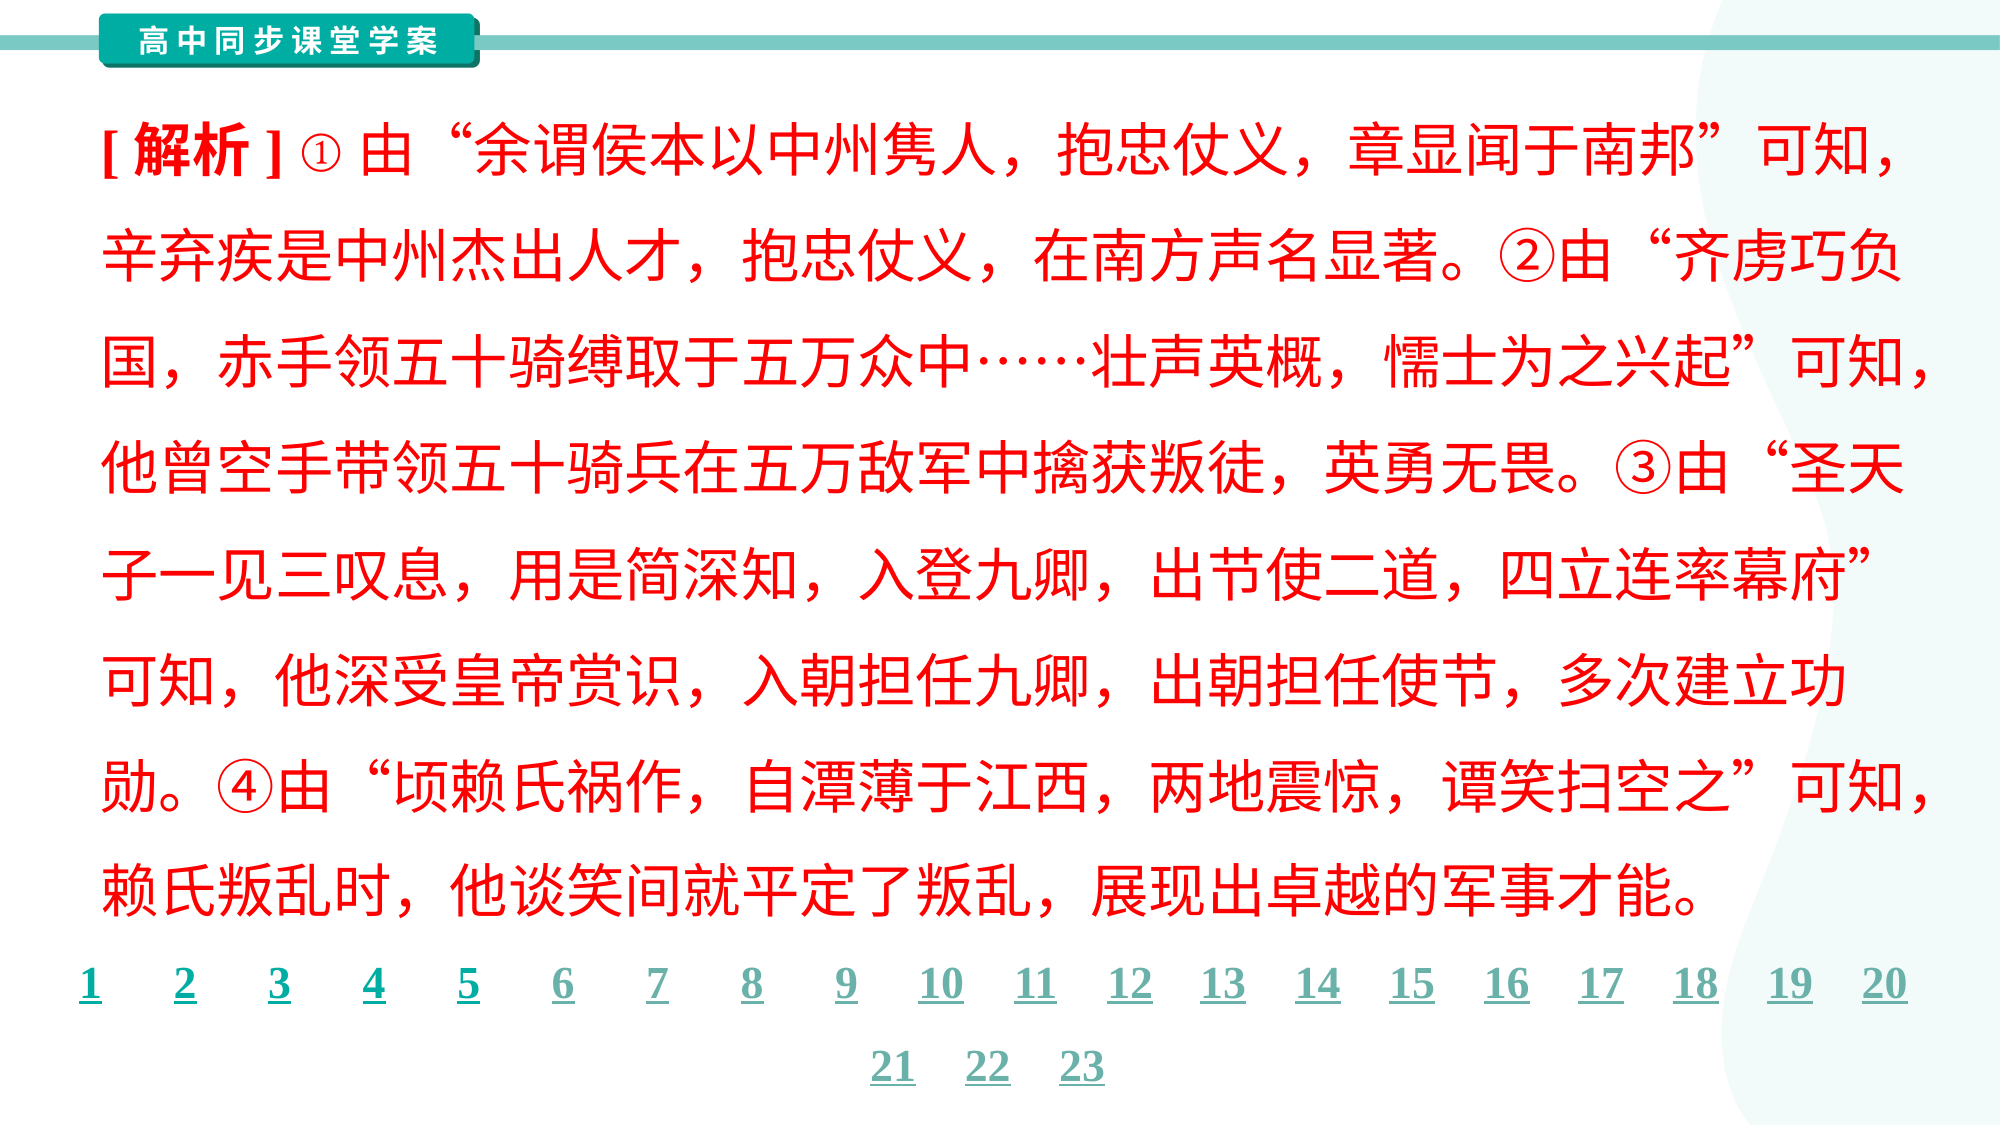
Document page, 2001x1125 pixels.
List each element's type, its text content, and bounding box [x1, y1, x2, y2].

text_box [解析] ①由“余谓侯本以中州隽人，抱忠仗义，章显闻于南邦”可知， 辛弃疾是中州杰出人才，抱忠仗义，在南方声名显著。②由“齐虏巧负 国，赤手领五十骑缚取于五万众中……壮声英概，懦士为之兴起”可知， 他曾空手带领五十骑兵在五万敌军中擒获叛徒，英勇无畏。③由“圣天 子一见三叹息，用是简深知，入登九卿，出节使二道，四立连率幕府” 可知，他深受皇帝赏识，入朝担任九卿，出朝担任使节，多次建立功 勋。④由“顷赖氏祸作，自潭薄于江西，两地震惊，谭笑扫空之”可知， 赖氏叛乱时，他谈笑间就平定了叛乱，展现出卓越的军事才能。 [100, 76, 1899, 914]
picture [0, 0, 2000, 1125]
